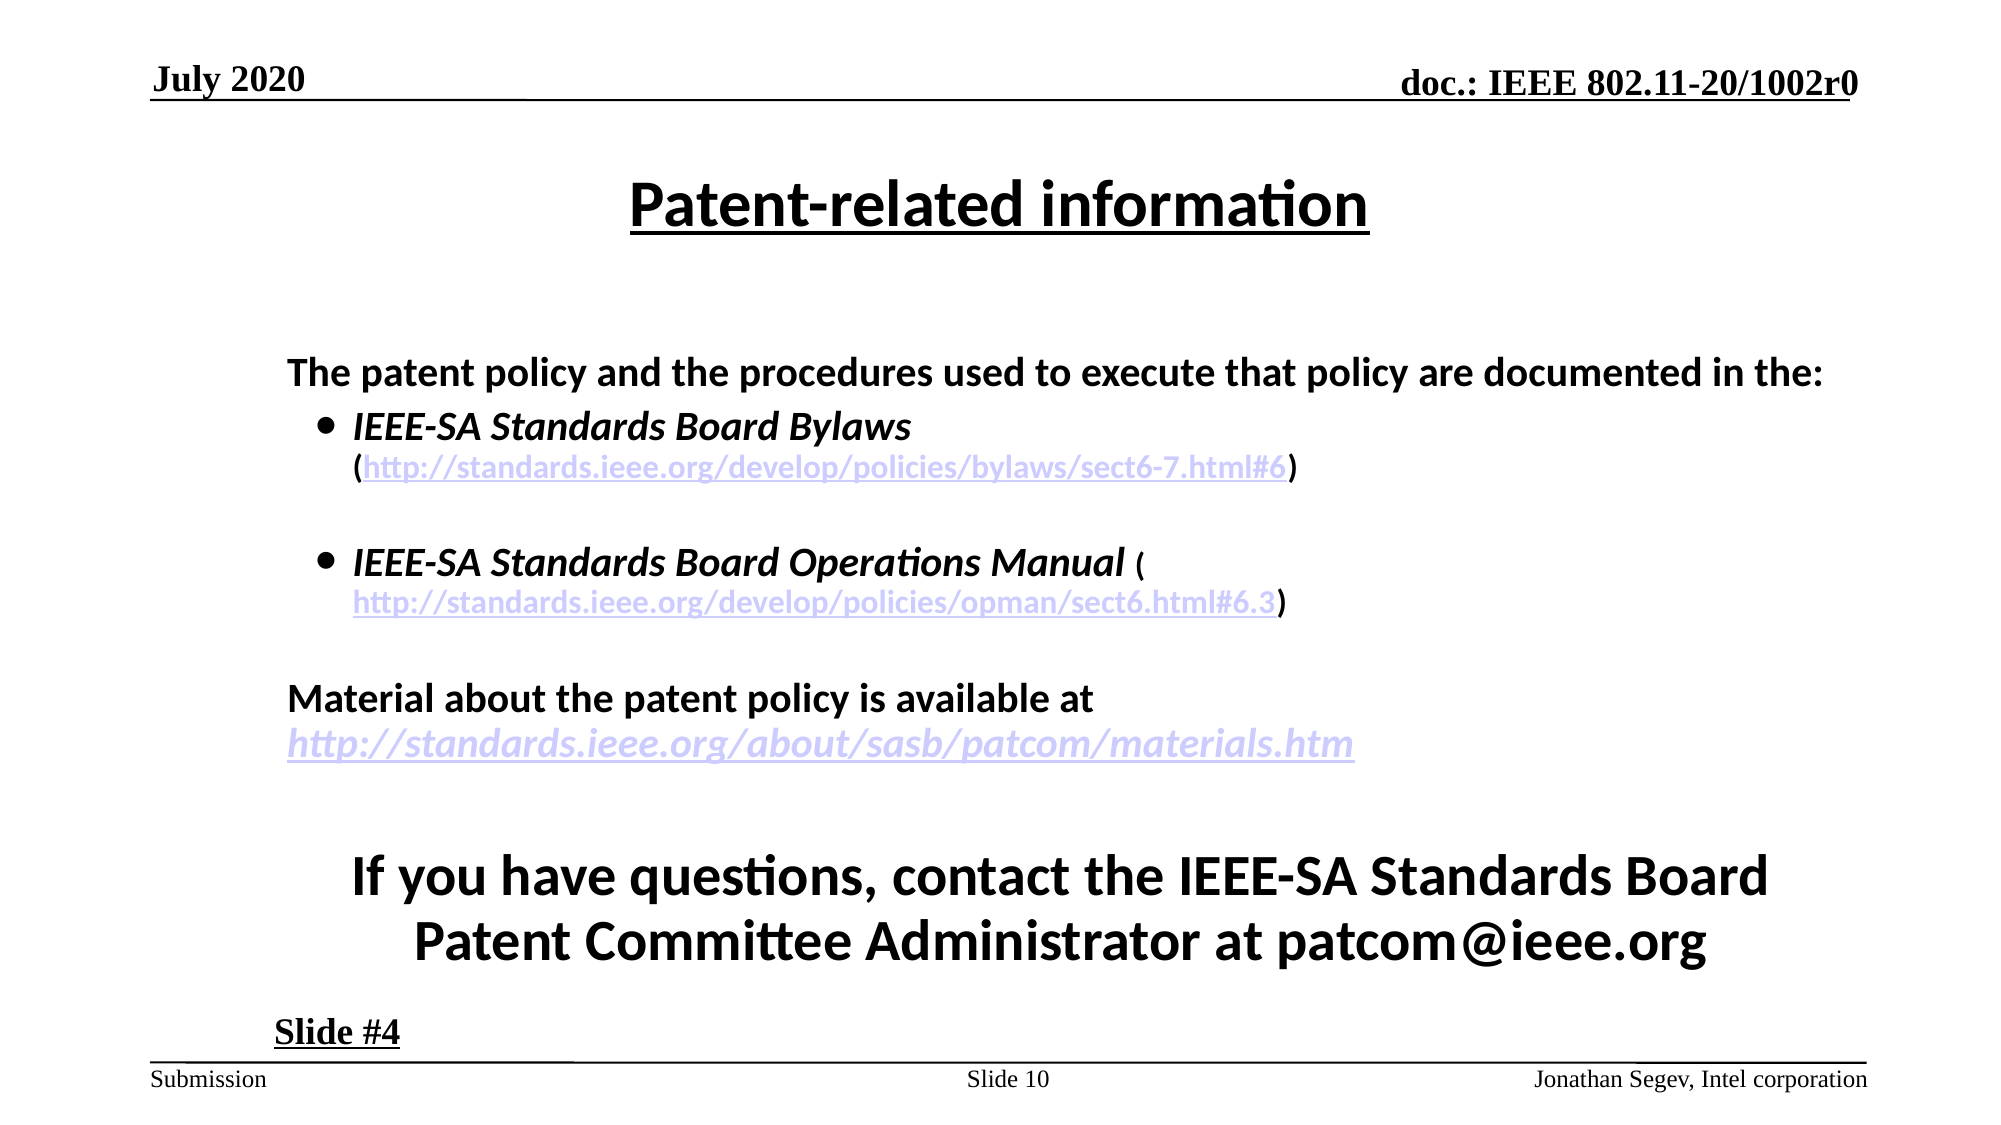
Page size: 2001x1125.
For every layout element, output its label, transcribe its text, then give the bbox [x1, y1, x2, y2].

slide_number Slide 10 [950, 1061, 1067, 1123]
title Patent-related information [149, 112, 1850, 288]
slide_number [152, 54, 563, 100]
footer Jonathan Segev, Intel corporation [1171, 1061, 1869, 1093]
list The patent policy and the procedures used to execute that policy are documented in the: IEEE-SA Standards Board Bylaws (http://standards.ieee.org/develop/policies/bylaws/sect6-7.html#6) IEEE-SA Standards Board Operations Manual (http://standards.ieee.org/develop/policies/opman/sect6.html#6.3) Material about the patent policy is available at http://standards.ieee.org/about/sasb/patcom/materials.htm If you have questions, contact the IEEE-SA Standards Board Patent Committee Administrator at patcom@ieee.org [149, 324, 1850, 1000]
text_box Slide #4 [259, 999, 416, 1060]
